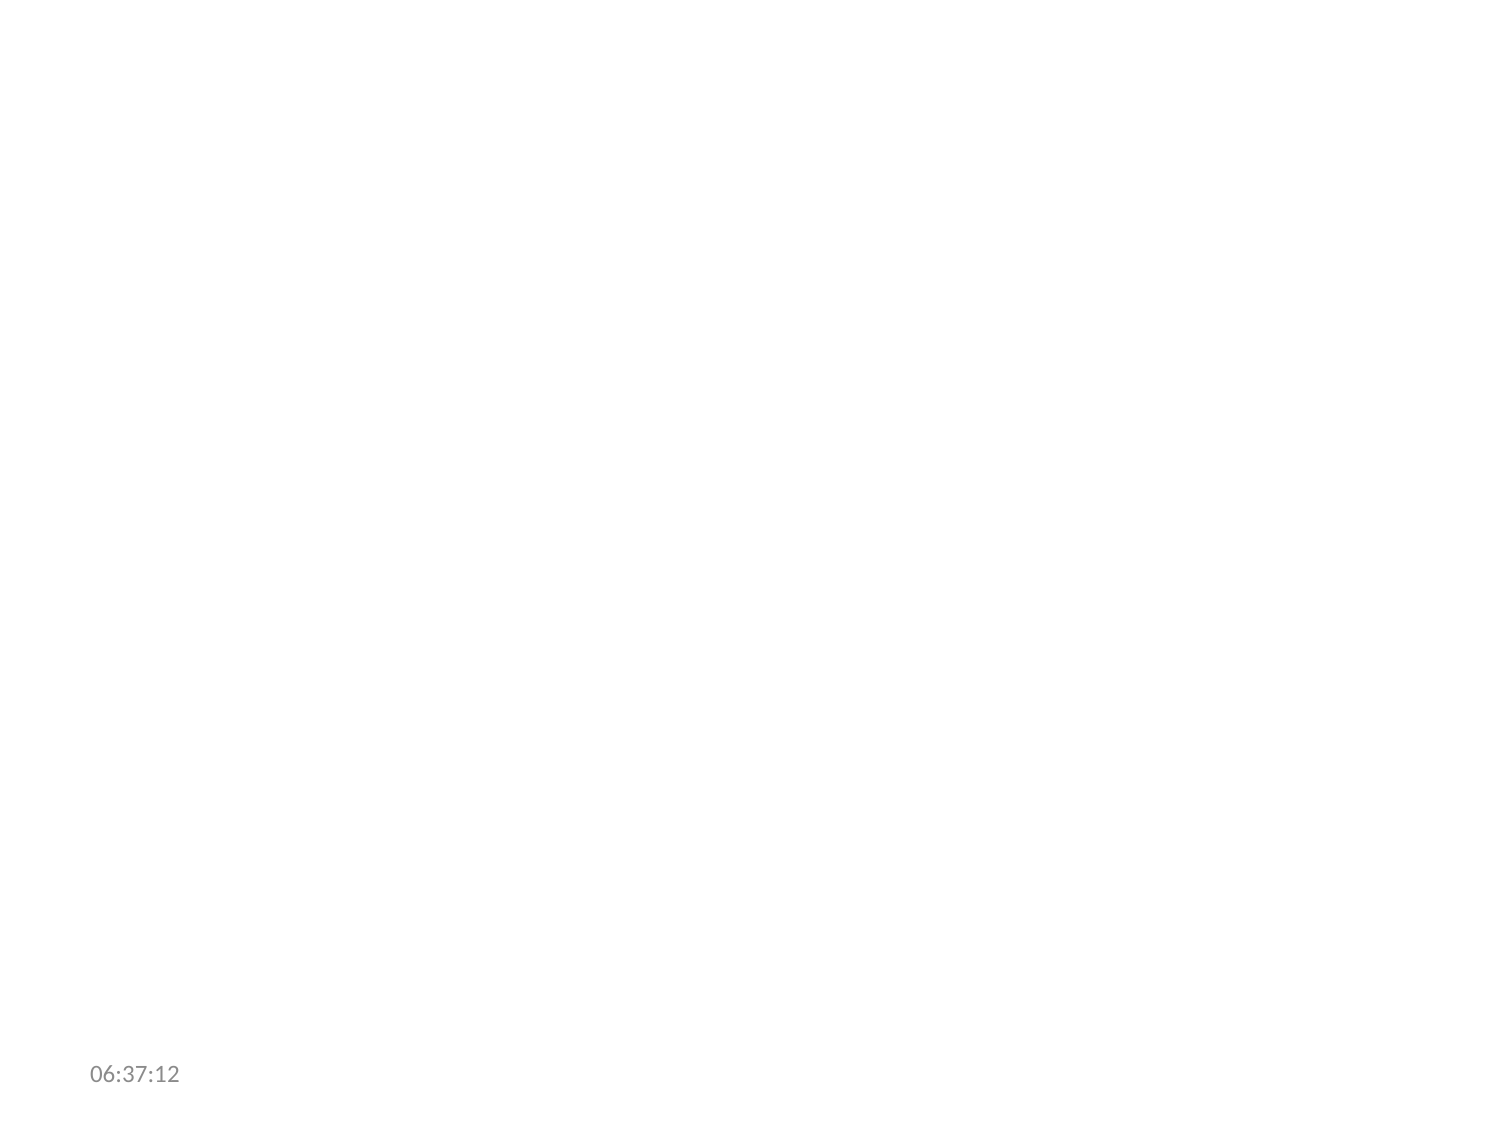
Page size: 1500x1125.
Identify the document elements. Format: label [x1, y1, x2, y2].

slide_number [75, 1042, 425, 1103]
